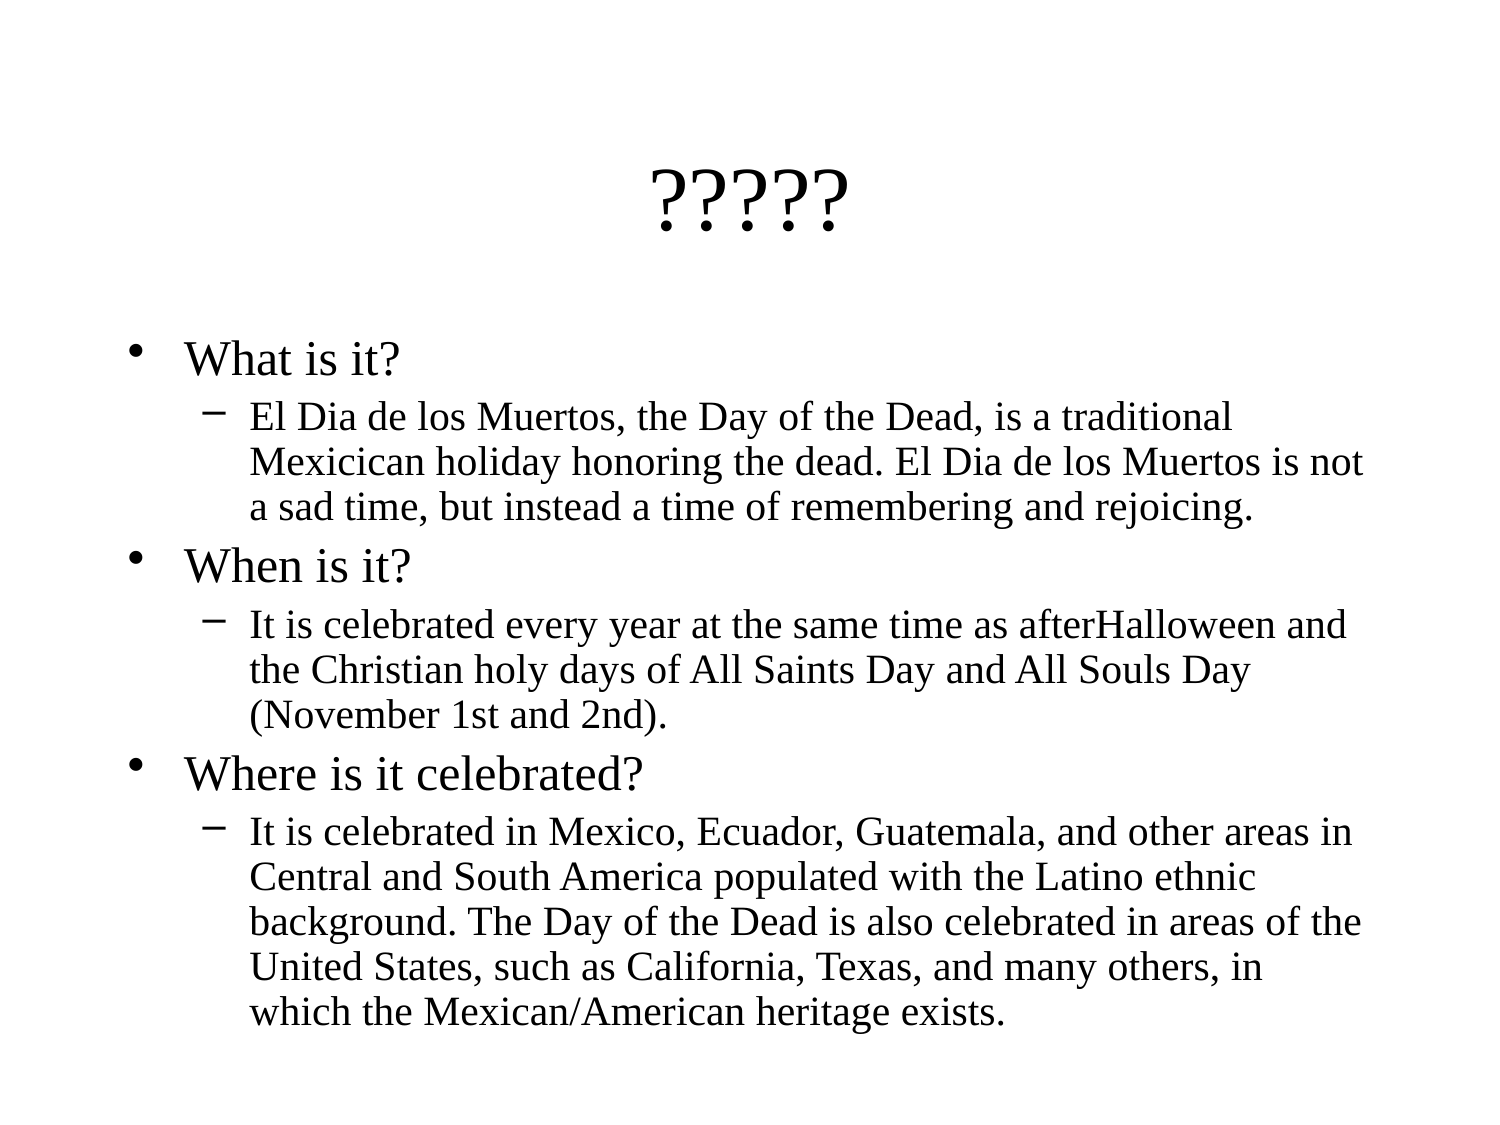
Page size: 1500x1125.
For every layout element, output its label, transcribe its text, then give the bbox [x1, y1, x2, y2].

list What is it? El Dia de los Muertos, the Day of the Dead, is a traditional Mexicican holiday honoring the dead. El Dia de los Muertos is not a sad time, but instead a time of remembering and rejoicing. When is it? It is celebrated every year at the same time as afterHalloween and the Christian holy days of All Saints Day and All Souls Day (November 1st and 2nd). Where is it celebrated? It is celebrated in Mexico, Ecuador, Guatemala, and other areas in Central and South America populated with the Latino ethnic background. The Day of the Dead is also celebrated in areas of the United States, such as California, Texas, and many others, in which the Mexican/American heritage exists. [112, 324, 1388, 1000]
title ????? [112, 99, 1388, 288]
